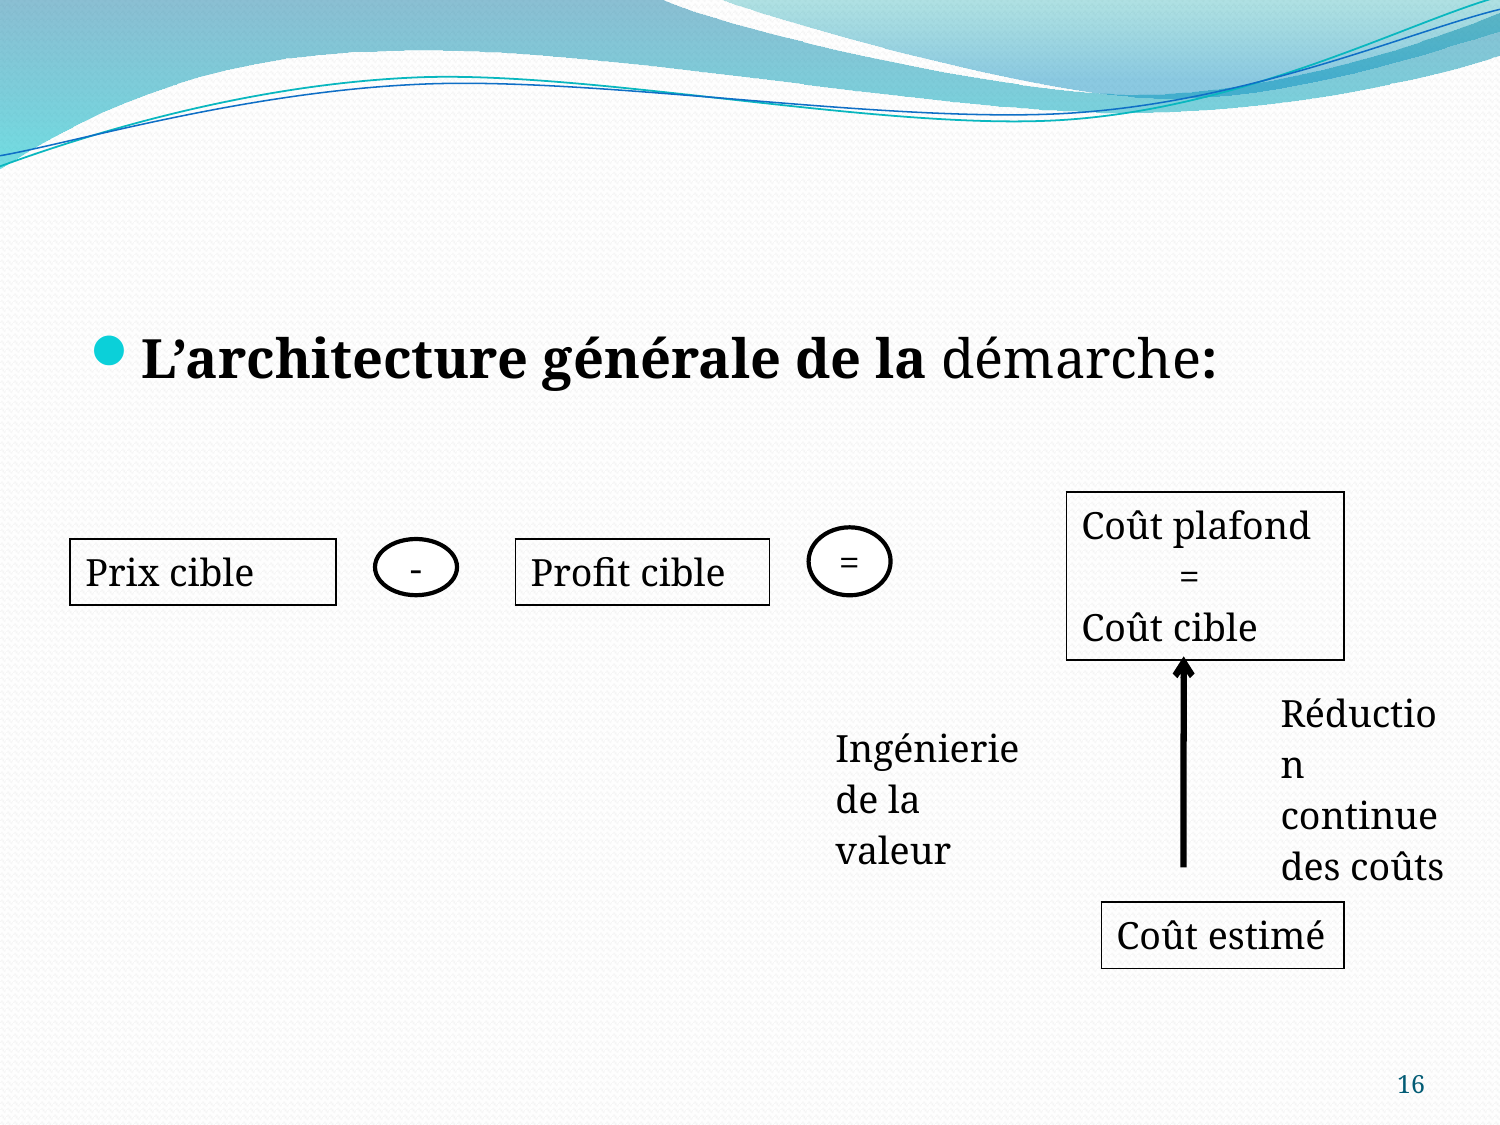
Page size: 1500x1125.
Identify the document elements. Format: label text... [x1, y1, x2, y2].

table_header Ingénierie de la valeur [820, 715, 1039, 883]
table_header Écart [1169, 661, 1180, 761]
table_header Coût estimé [1102, 903, 1343, 968]
table_header Coût plafond = Coût cible [1067, 493, 1343, 659]
table_header Profit cible [516, 540, 769, 604]
table_header Écart [1079, 763, 1266, 877]
text_box = [806, 525, 893, 598]
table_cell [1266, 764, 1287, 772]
list L’architecture générale de la démarche: [75, 317, 1425, 1038]
slide_number 16 [1299, 1042, 1425, 1103]
text_box - [372, 536, 460, 598]
table_header Réduction continue des coûts [1266, 680, 1473, 899]
table_header Prix cible [71, 540, 335, 604]
table_header Écart [1188, 662, 1197, 761]
